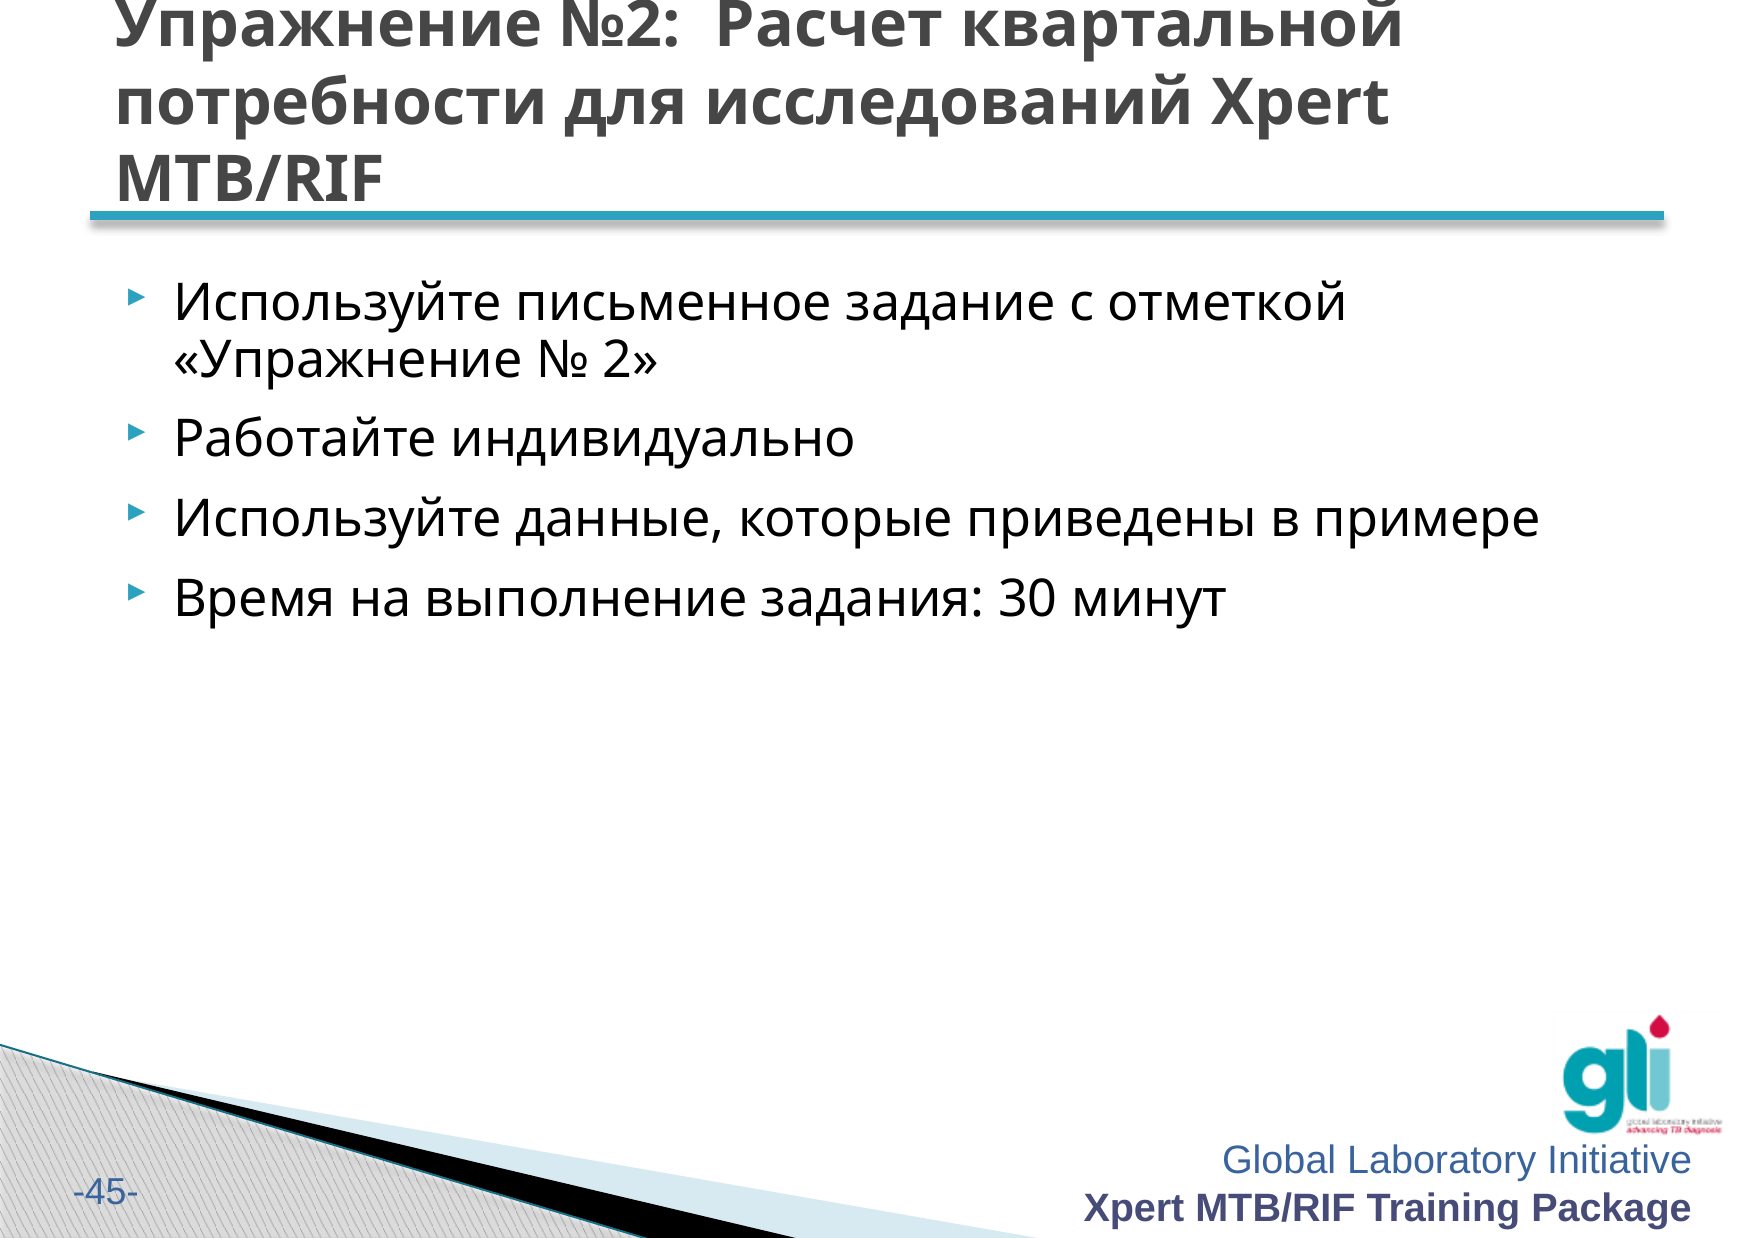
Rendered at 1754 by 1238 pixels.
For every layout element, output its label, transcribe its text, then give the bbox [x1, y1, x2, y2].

picture [1553, 1011, 1727, 1139]
list Используйте письменное задание с отметкой «Упражнение № 2» Работайте индивидуально Используйте данные, которые приведены в примере Время на выполнение задания: 30 минут [87, 267, 1666, 996]
title Упражнение №2: Расчет квартальной потребности для исследований Xpert MTB/RIF [97, 15, 1645, 182]
